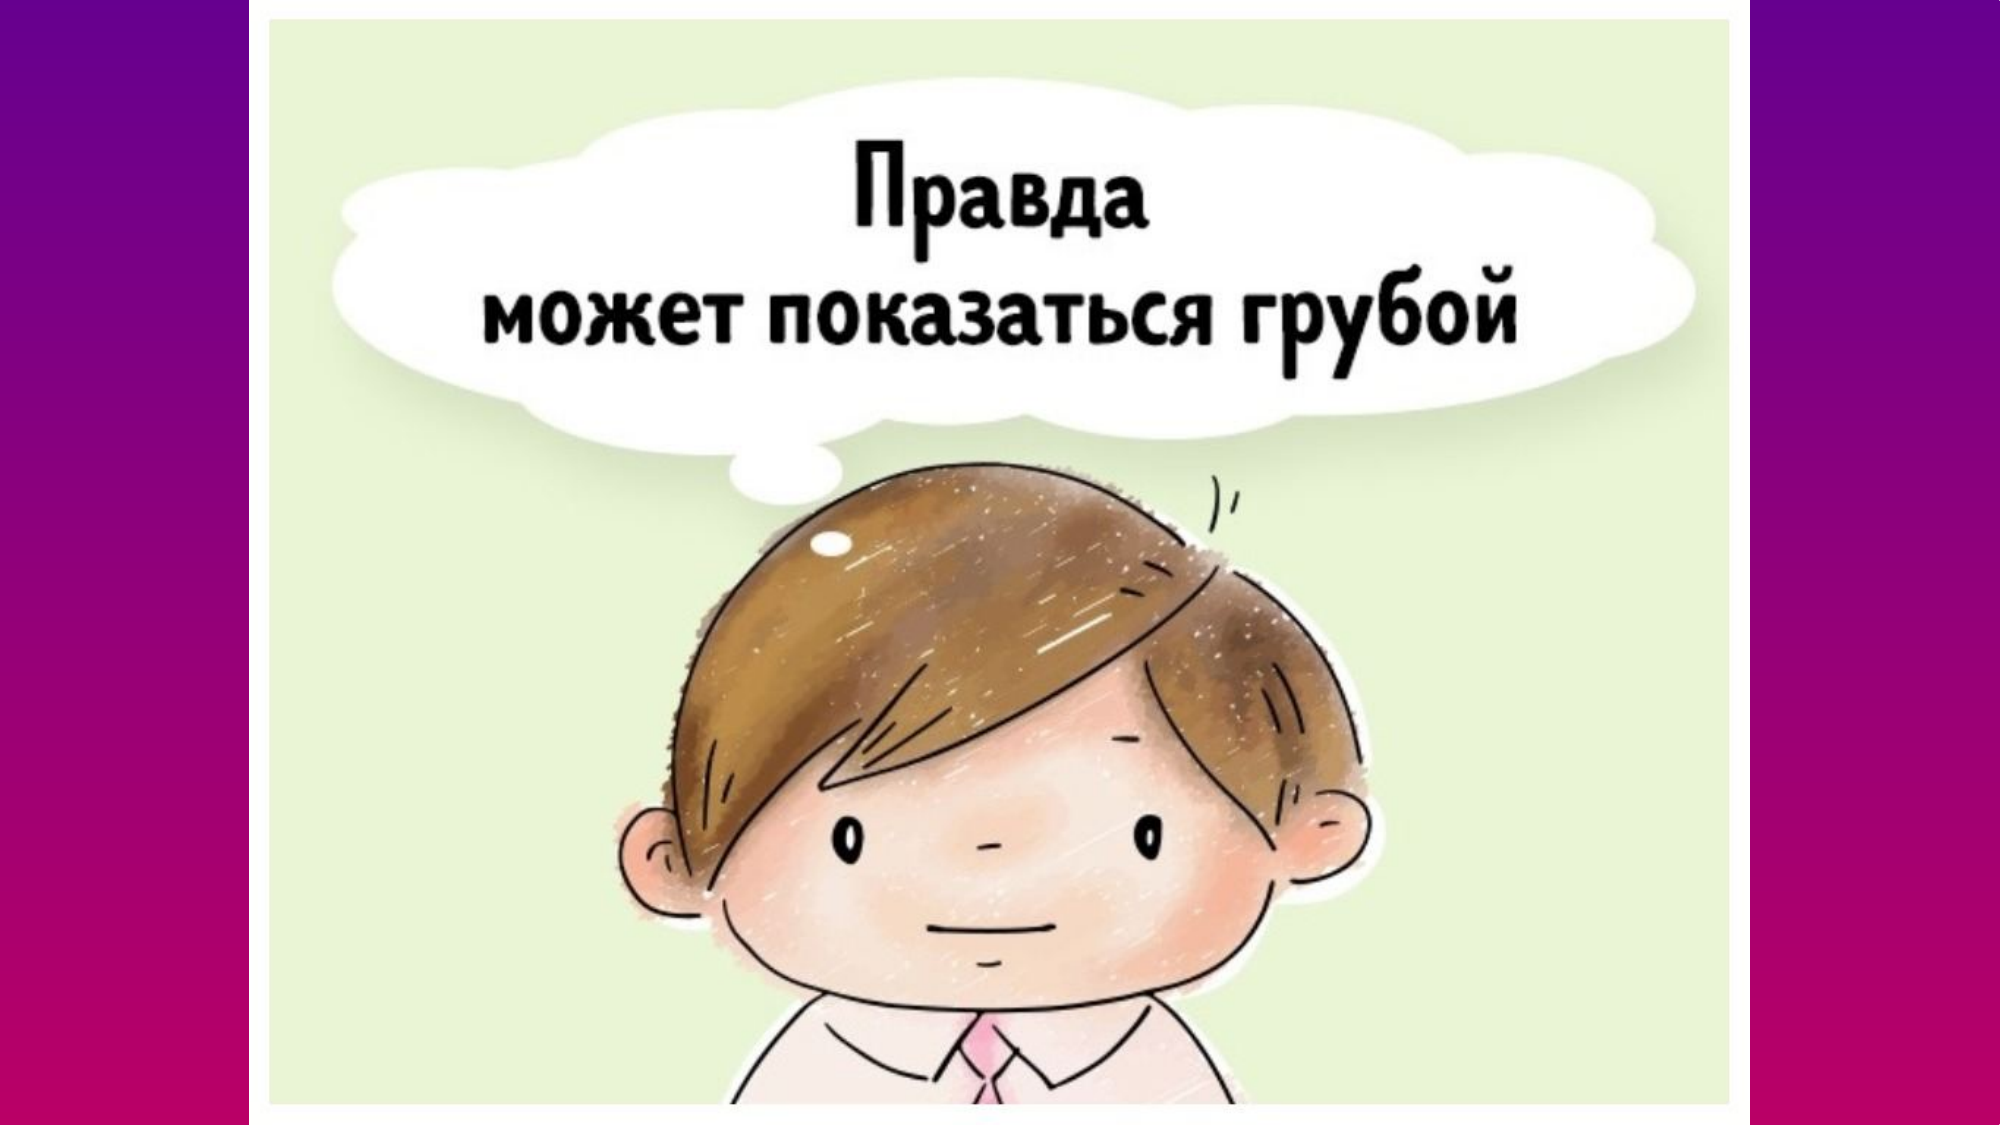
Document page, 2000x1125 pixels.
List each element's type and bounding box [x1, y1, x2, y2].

picture [249, 0, 1750, 1125]
